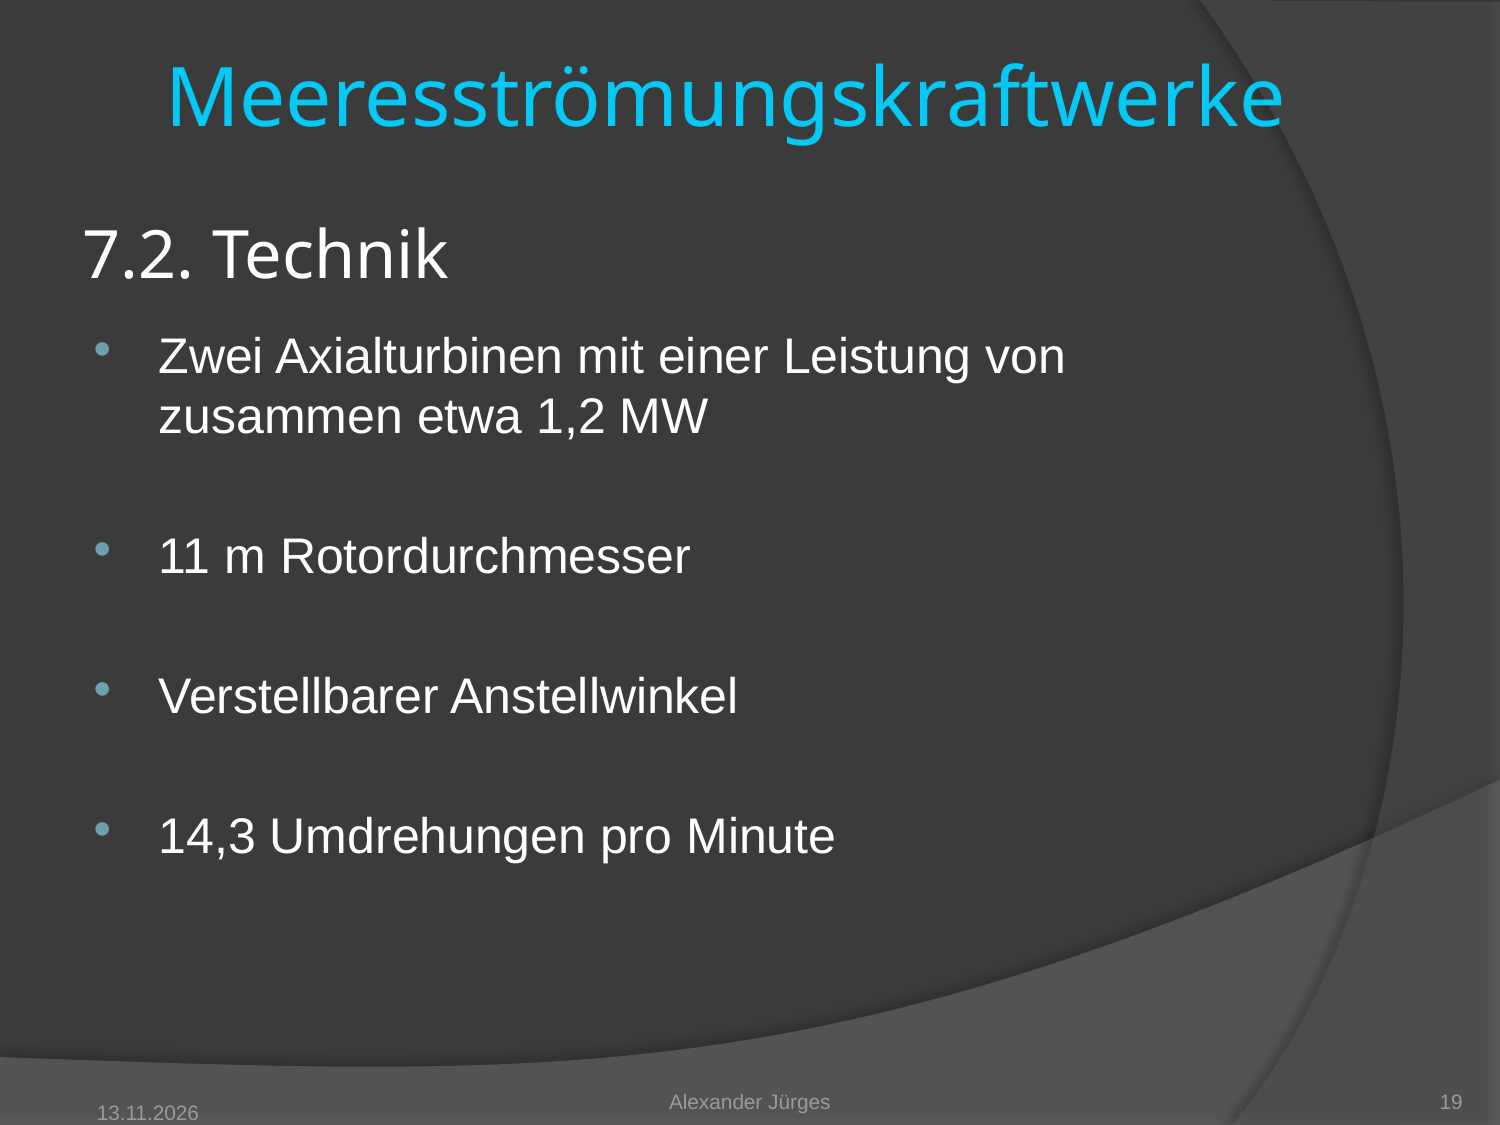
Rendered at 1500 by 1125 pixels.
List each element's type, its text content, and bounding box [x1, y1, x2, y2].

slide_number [82, 1065, 432, 1125]
footer Alexander Jürges [512, 1053, 988, 1114]
list Zwei Axialturbinen mit einer Leistung von zusammen etwa 1,2 MW 11 m Rotordurchmesser Verstellbarer Anstellwinkel 14,3 Umdrehungen pro Minute [75, 317, 1300, 1005]
text_box 7.2. Technik [74, 187, 1500, 317]
text_box Meeresströmungskraftwerke [157, 0, 1383, 187]
slide_number 19 [1337, 1053, 1463, 1114]
